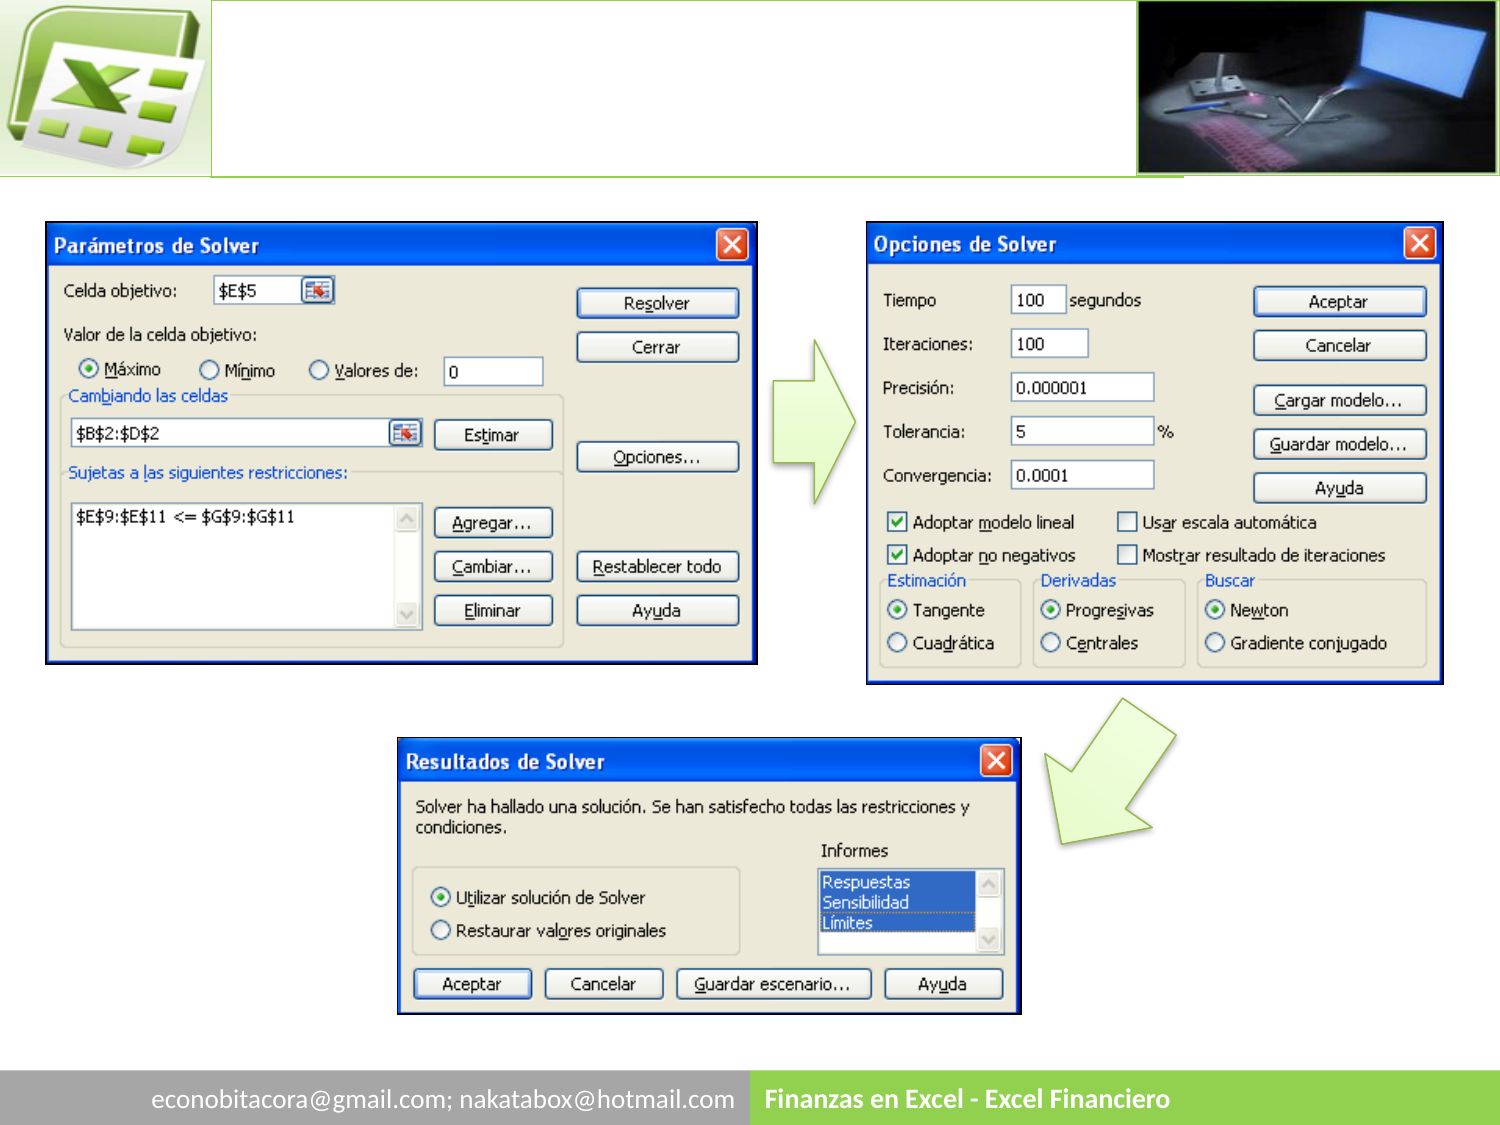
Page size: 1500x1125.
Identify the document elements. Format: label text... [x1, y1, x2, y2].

text_box econobitacora@gmail.com; nakatabox@hotmail.com [0, 1070, 749, 1125]
picture [866, 222, 1443, 684]
picture [0, 0, 212, 177]
text_box [772, 339, 857, 505]
text_box [1044, 697, 1177, 845]
text_box Finanzas en Excel - Excel Financiero [749, 1070, 1500, 1125]
picture [1136, 0, 1500, 177]
text_box [212, 0, 1134, 178]
picture [46, 222, 757, 664]
picture [398, 738, 1021, 1014]
